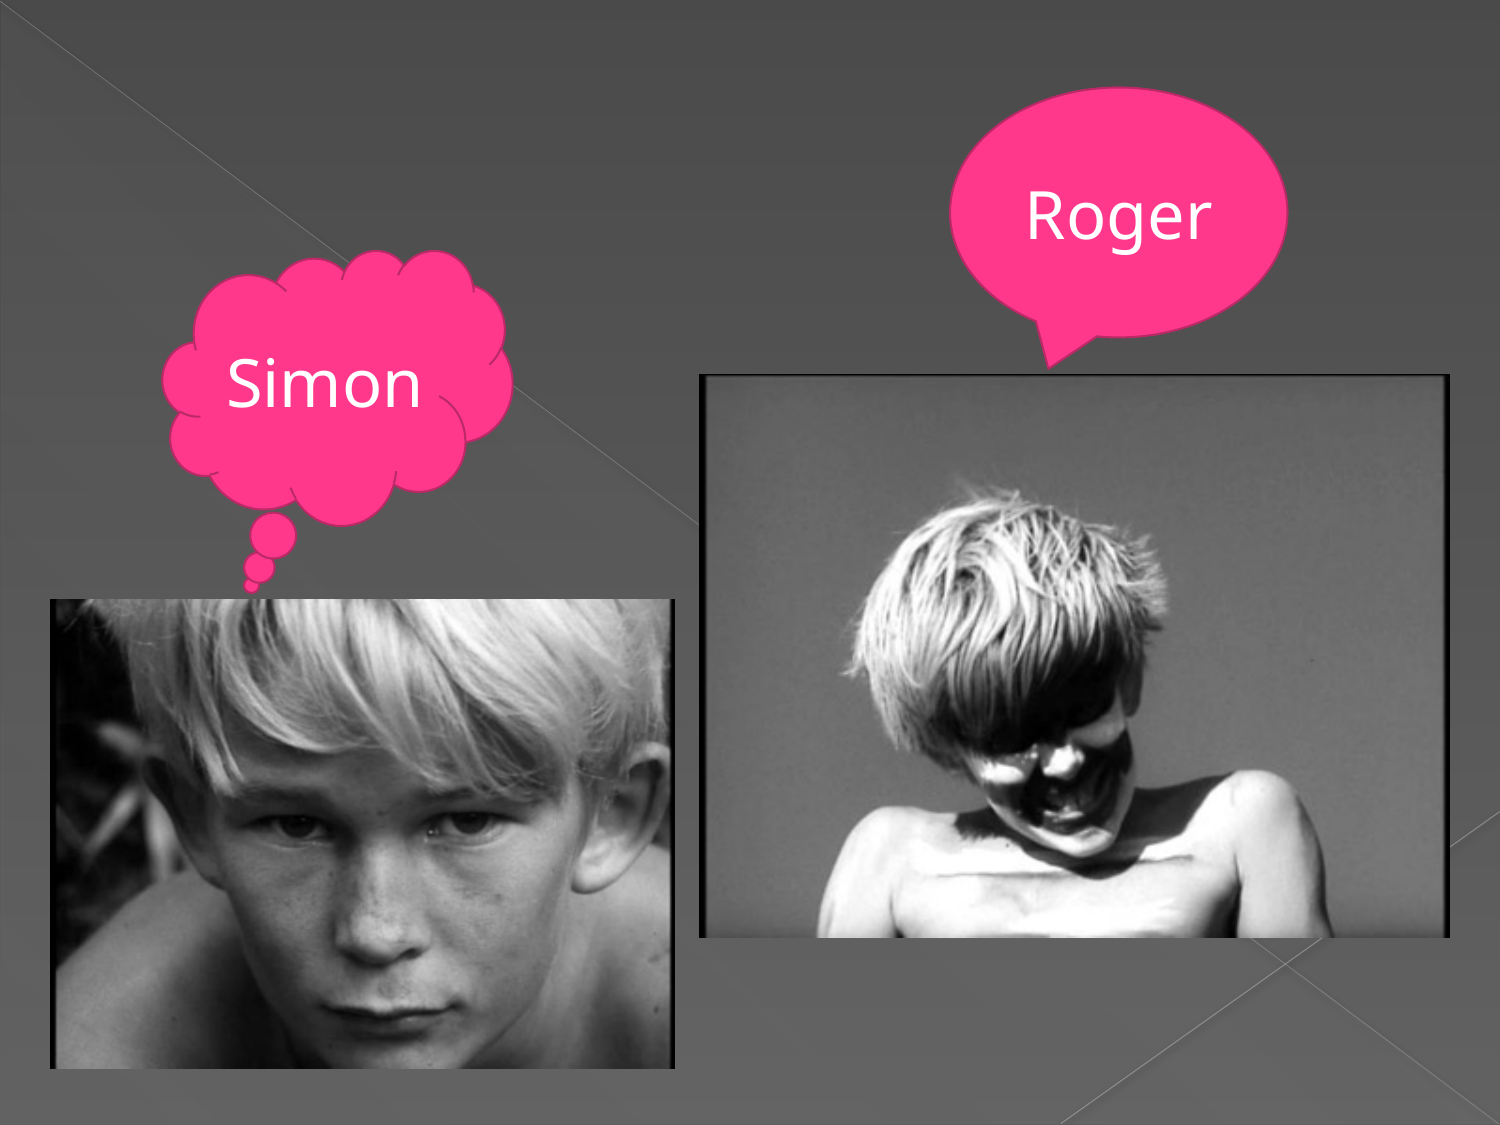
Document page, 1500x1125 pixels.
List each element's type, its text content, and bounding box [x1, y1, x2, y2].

picture [49, 599, 676, 1069]
picture [699, 374, 1451, 938]
text_box Roger [948, 86, 1289, 370]
text_box Simon [161, 249, 514, 595]
